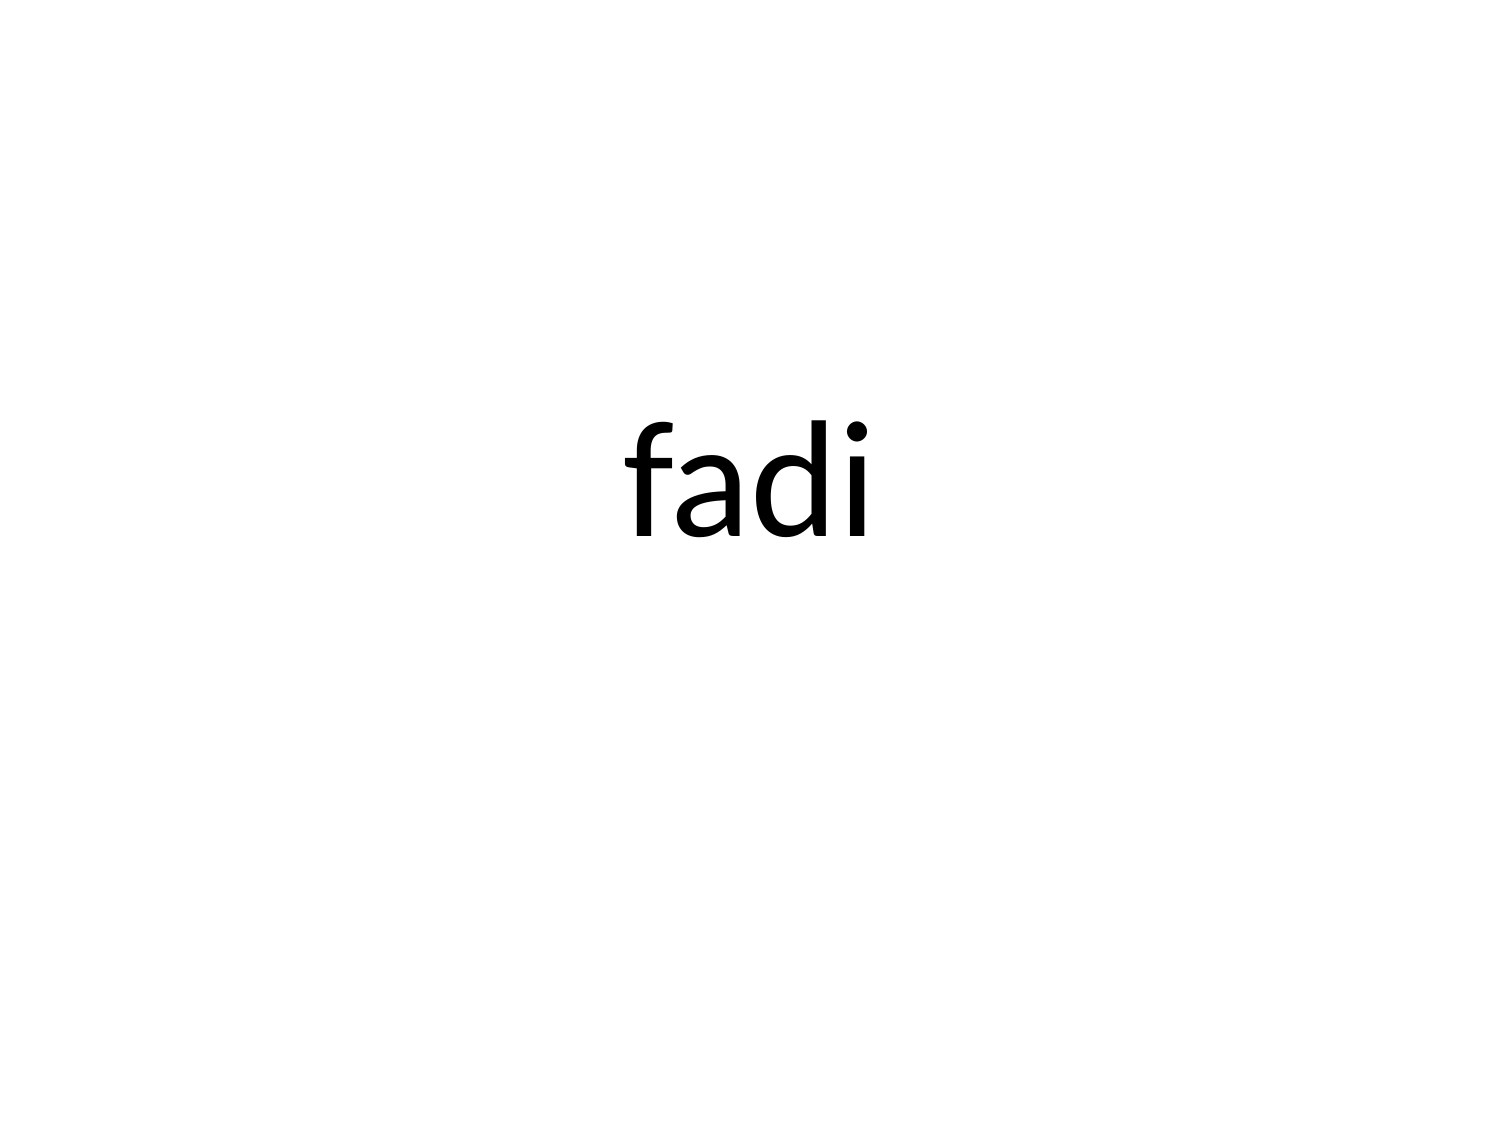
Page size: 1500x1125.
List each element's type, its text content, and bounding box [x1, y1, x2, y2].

title fadi [112, 349, 1388, 591]
